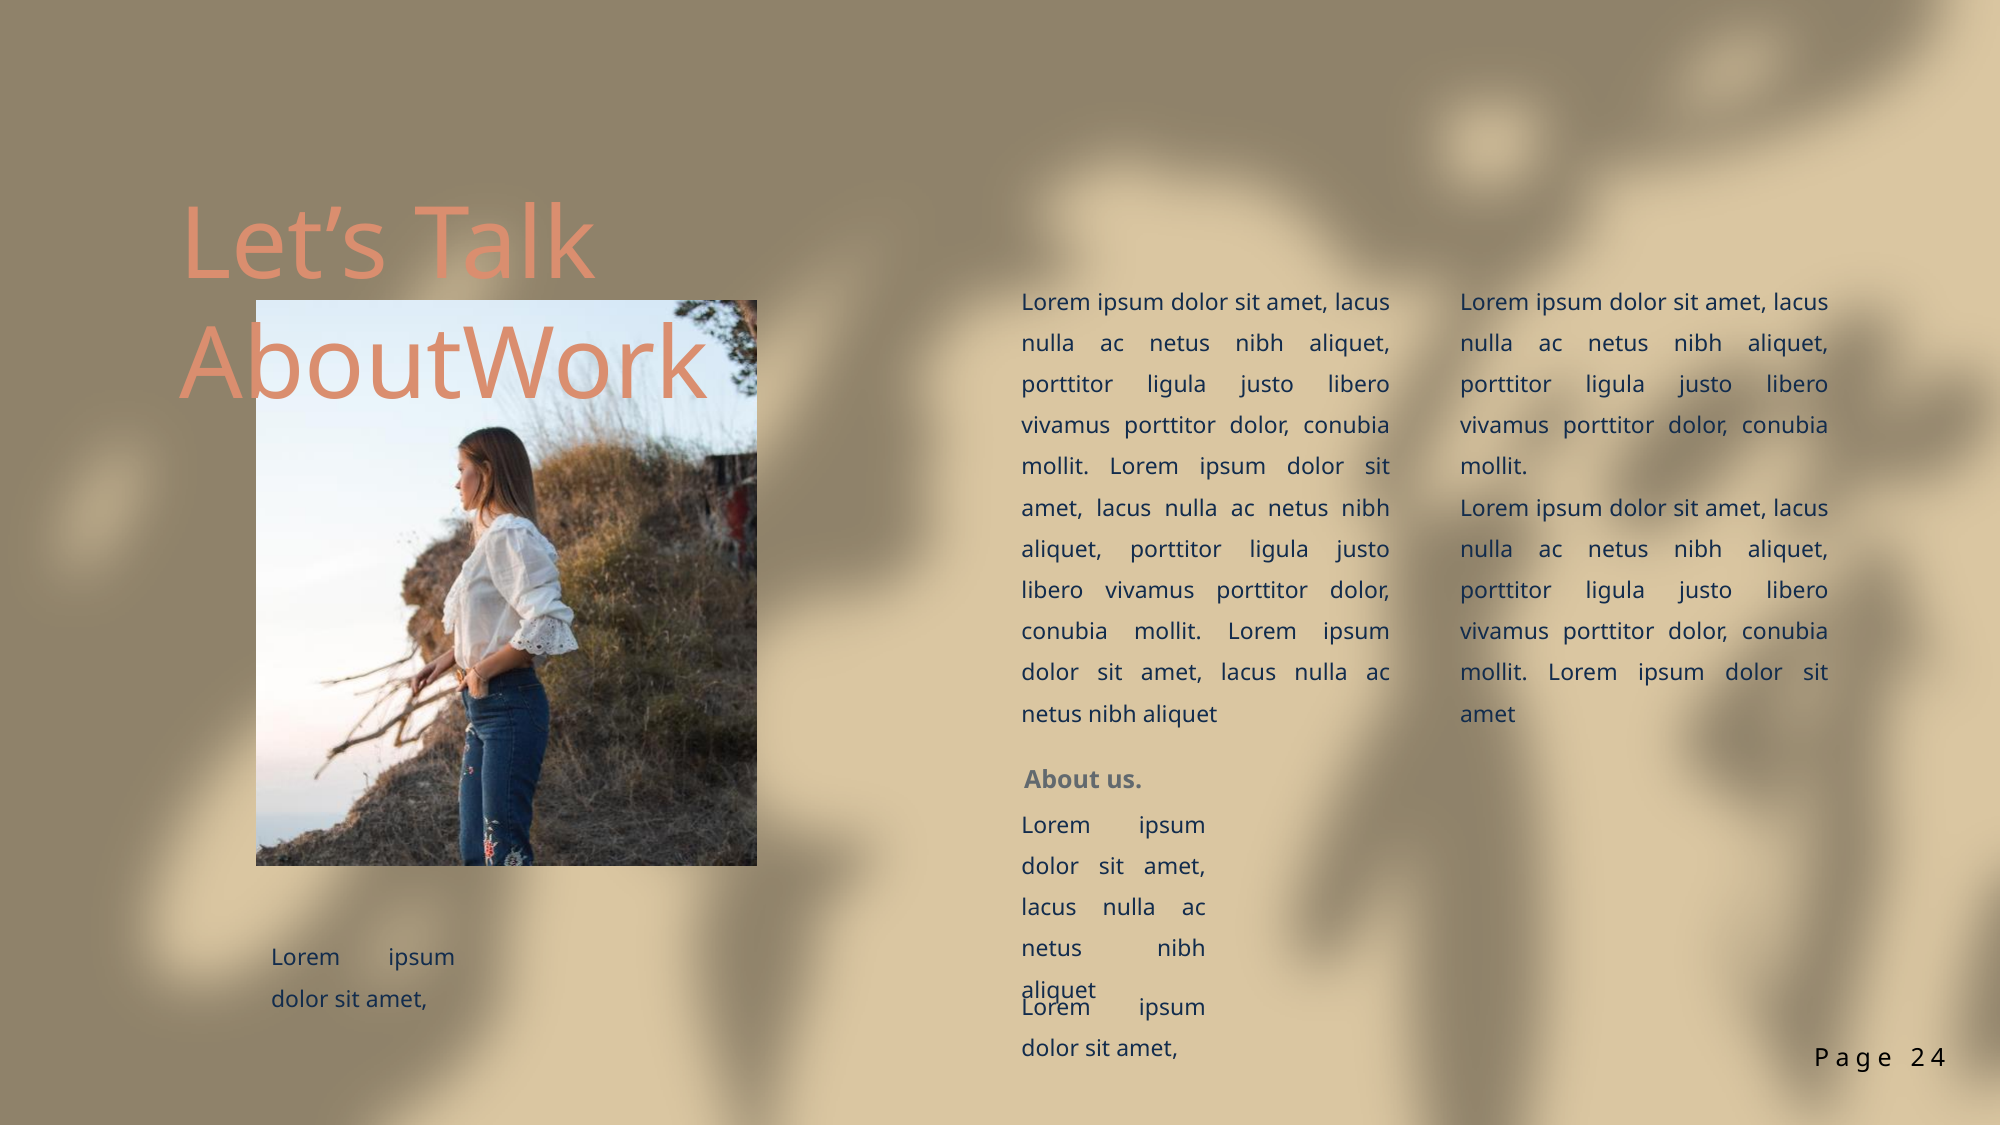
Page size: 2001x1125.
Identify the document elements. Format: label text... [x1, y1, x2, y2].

text_box Lorem ipsum dolor sit amet, lacus nulla ac netus nibh aliquet, porttitor ligula justo libero vivamus porttitor dolor, conubia mollit. Lorem ipsum dolor sit amet, lacus nulla ac netus nibh aliquet, porttitor ligula justo libero vivamus porttitor dolor, conubia mollit. Lorem ipsum dolor sit amet [1445, 266, 1844, 734]
text_box Lorem ipsum dolor sit amet, [1006, 1010, 1221, 1069]
picture [0, 0, 2000, 1125]
text_box Lorem ipsum dolor sit amet, lacus nulla ac netus nibh aliquet, porttitor ligula justo libero vivamus porttitor dolor, conubia mollit. Lorem ipsum dolor sit amet, lacus nulla ac netus nibh aliquet, porttitor ligula justo libero vivamus porttitor dolor, conubia mollit. Lorem ipsum dolor sit amet, lacus nulla ac netus nibh aliquet [1006, 266, 1406, 734]
text_box Lorem ipsum dolor sit amet, lacus nulla ac netus nibh aliquet [1006, 789, 1221, 1010]
text_box Lorem ipsum dolor sit amet, [256, 921, 471, 1019]
text_box About us. [1024, 748, 1272, 794]
text_box Let’s Talk AboutWork [164, 171, 757, 426]
